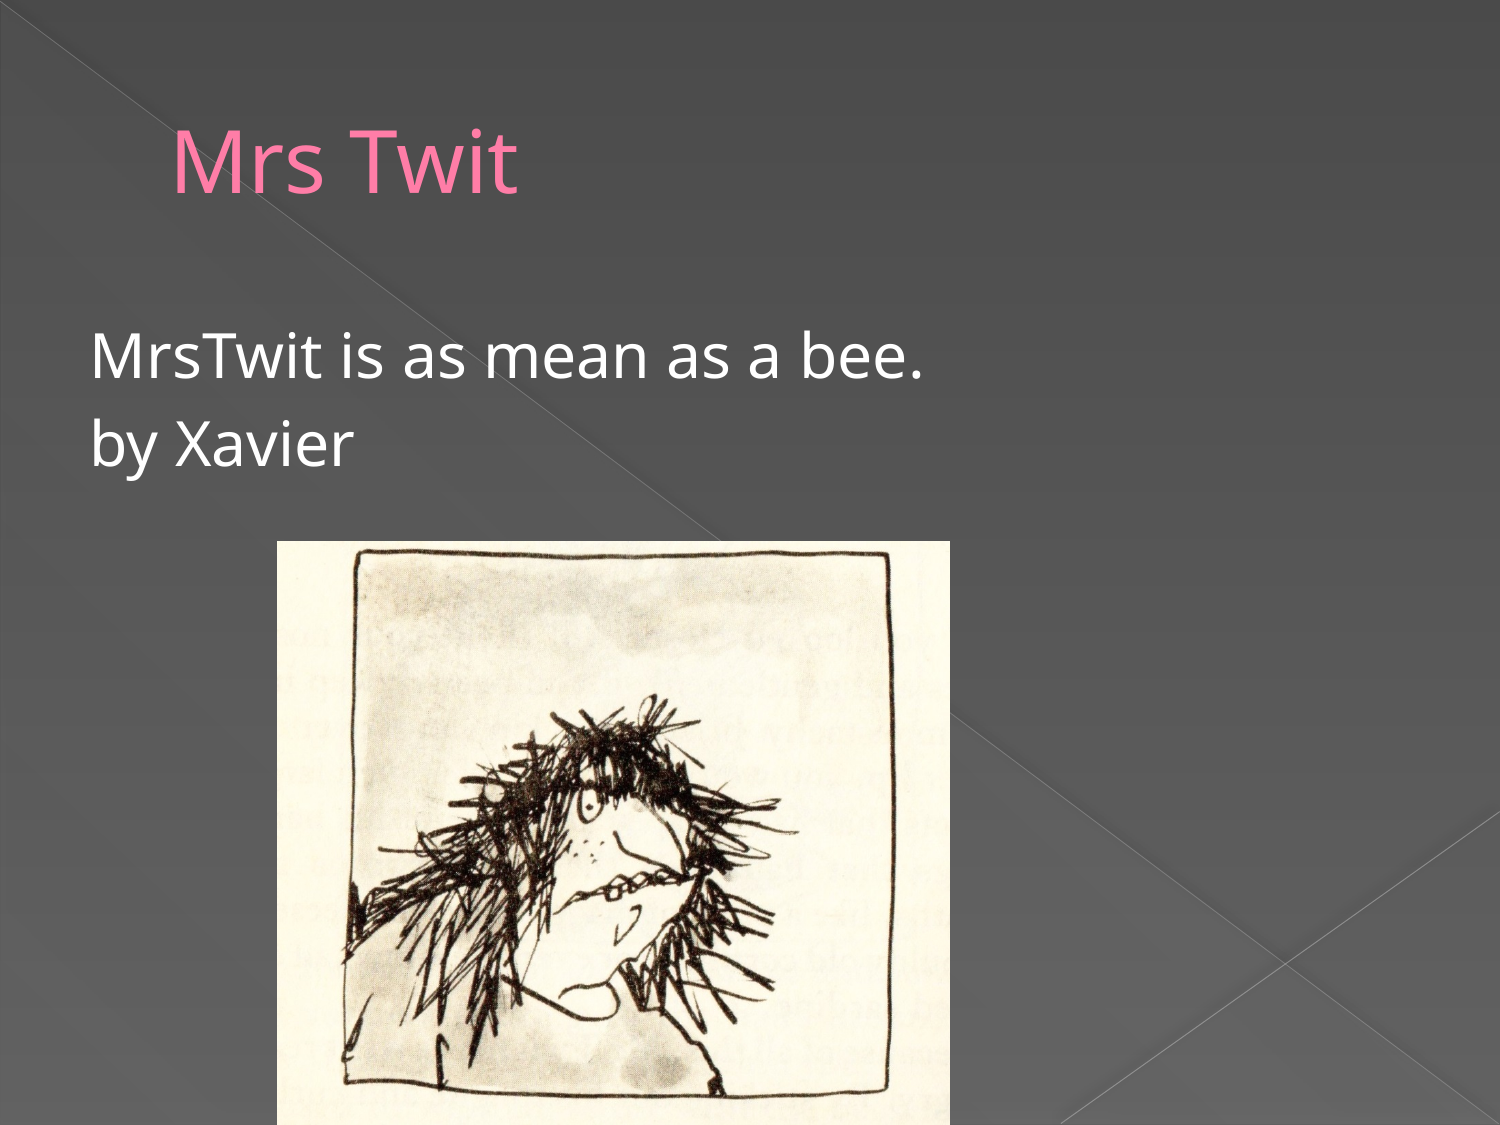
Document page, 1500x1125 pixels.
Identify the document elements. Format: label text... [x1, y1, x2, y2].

title Mrs Twit [75, 43, 1425, 274]
picture [277, 541, 950, 1125]
list MrsTwit is as mean as a bee. by Xavier [75, 308, 1425, 1059]
